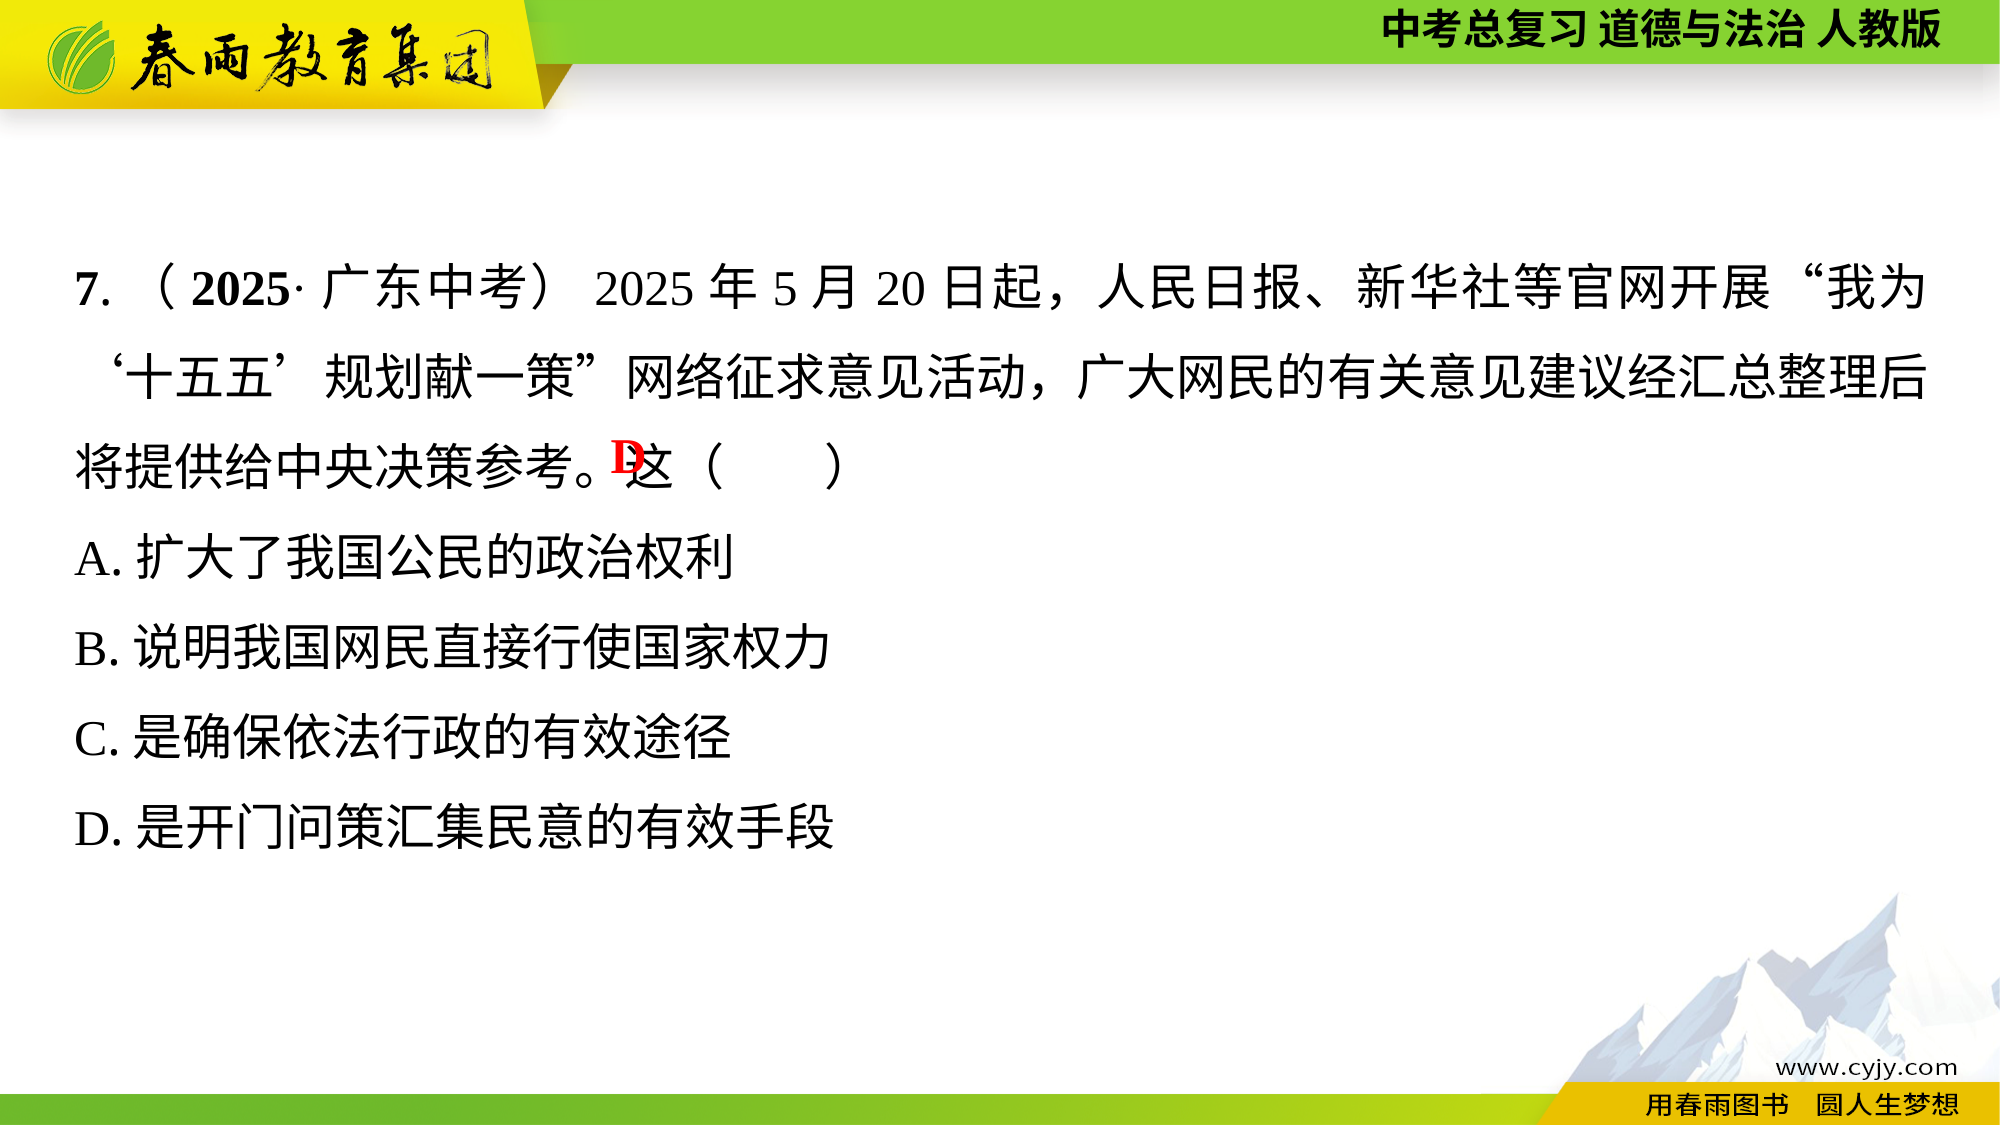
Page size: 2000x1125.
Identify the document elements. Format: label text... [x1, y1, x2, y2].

list 7.（2025·广东中考）2025年5月20日起，人民日报、新华社等官网开展“我为‘十五五’规划献一策”网络征求意见活动，广大网民的有关意见建议经汇总整理后将提供给中央决策参考。这（ ） A.扩大了我国公民的政治权利 B.说明我国网民直接行使国家权力 C.是确保依法行政的有效途径 D.是开门问策汇集民意的有效手段 [59, 218, 1944, 858]
picture [0, 0, 2000, 1125]
text_box D [595, 416, 662, 492]
